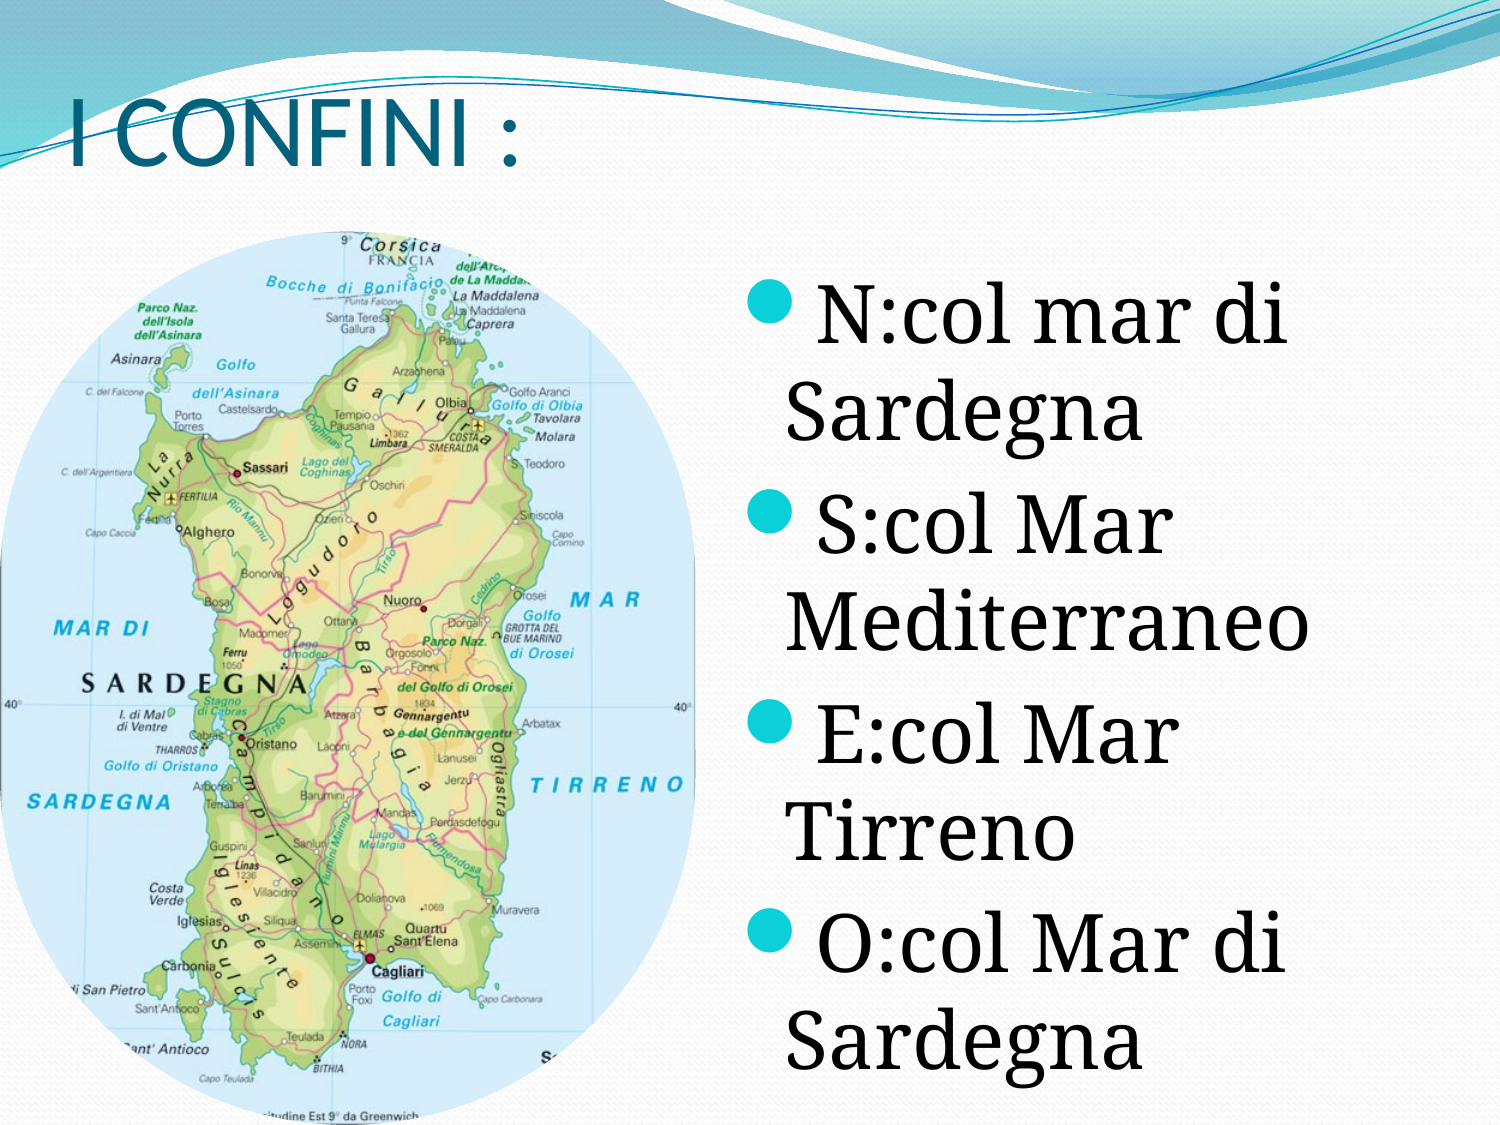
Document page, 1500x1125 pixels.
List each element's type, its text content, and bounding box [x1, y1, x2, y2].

title I CONFINI : [64, 0, 1415, 188]
list N:col mar di Sardegna S:col Mar Mediterraneo E:col Mar Tirreno O:col Mar di Sardegna [726, 255, 1500, 1094]
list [0, 231, 696, 1125]
